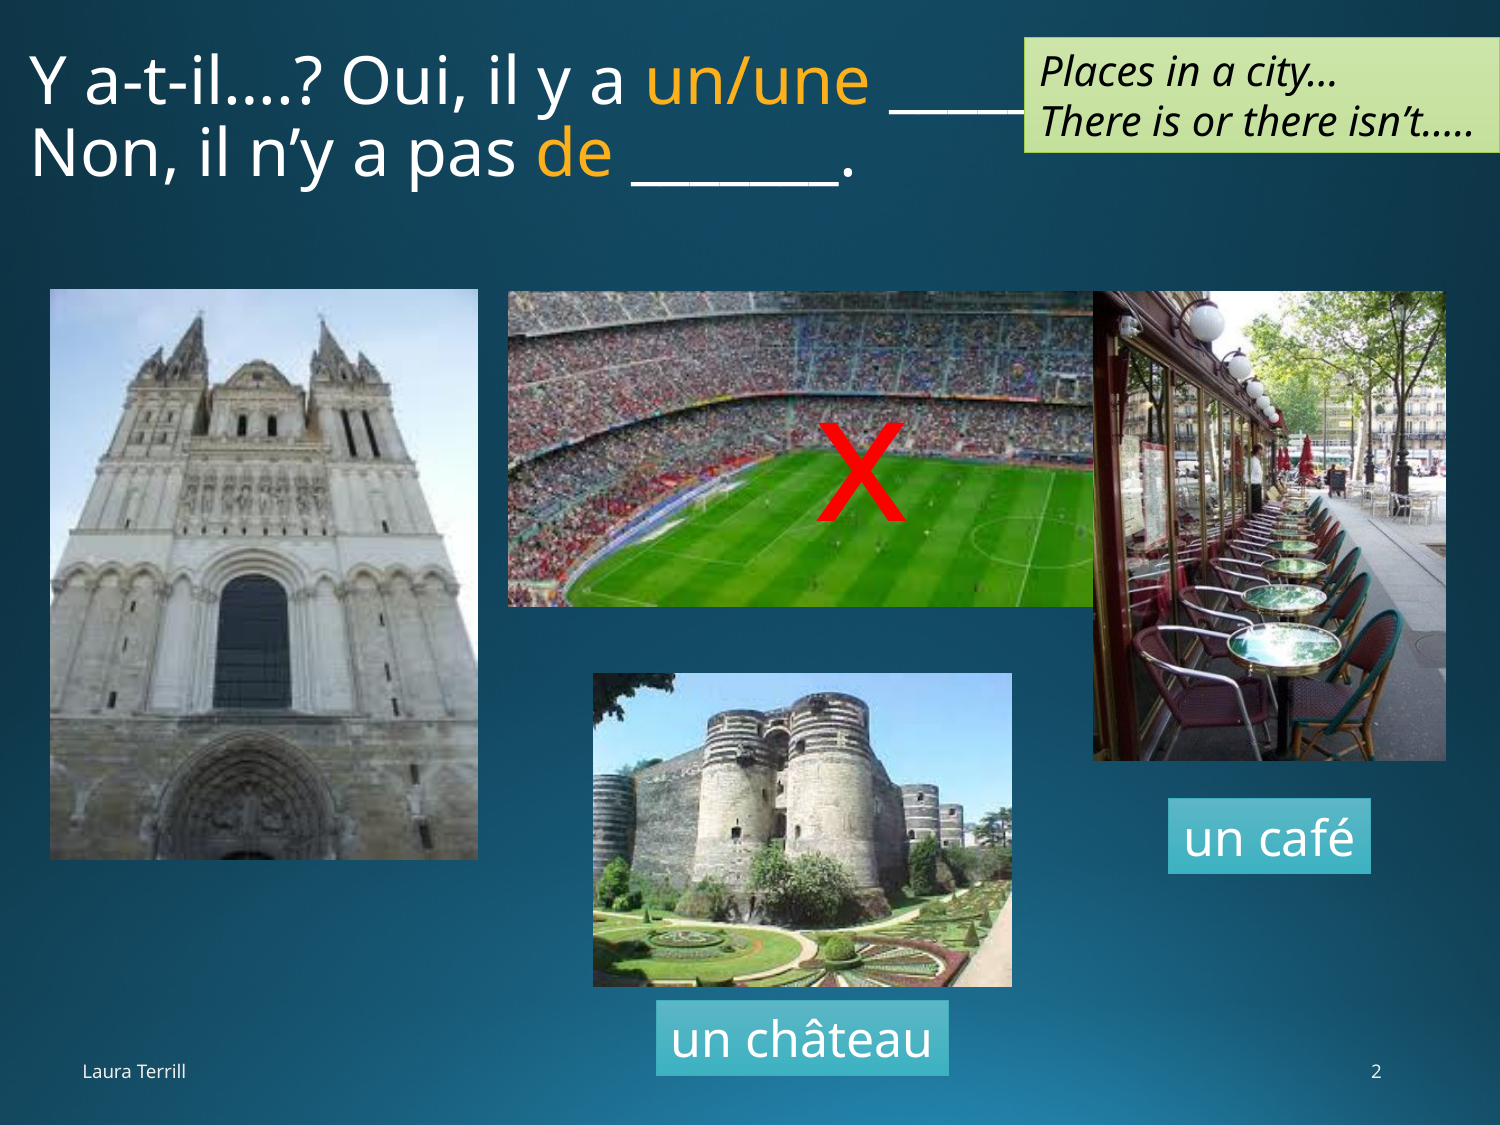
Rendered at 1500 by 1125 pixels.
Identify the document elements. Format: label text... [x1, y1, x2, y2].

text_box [593, 673, 1012, 1077]
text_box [1093, 291, 1446, 875]
slide_number 2 [1059, 1042, 1397, 1103]
footer Laura Terrill [67, 1042, 574, 1103]
text_box Places in a city… There is or there isn’t….. [1024, 37, 1500, 153]
picture [0, 0, 1500, 1125]
title Y a-t-il….? Oui, il y a un/une ______. Non, il n’y a pas de _______. [14, 37, 1138, 200]
